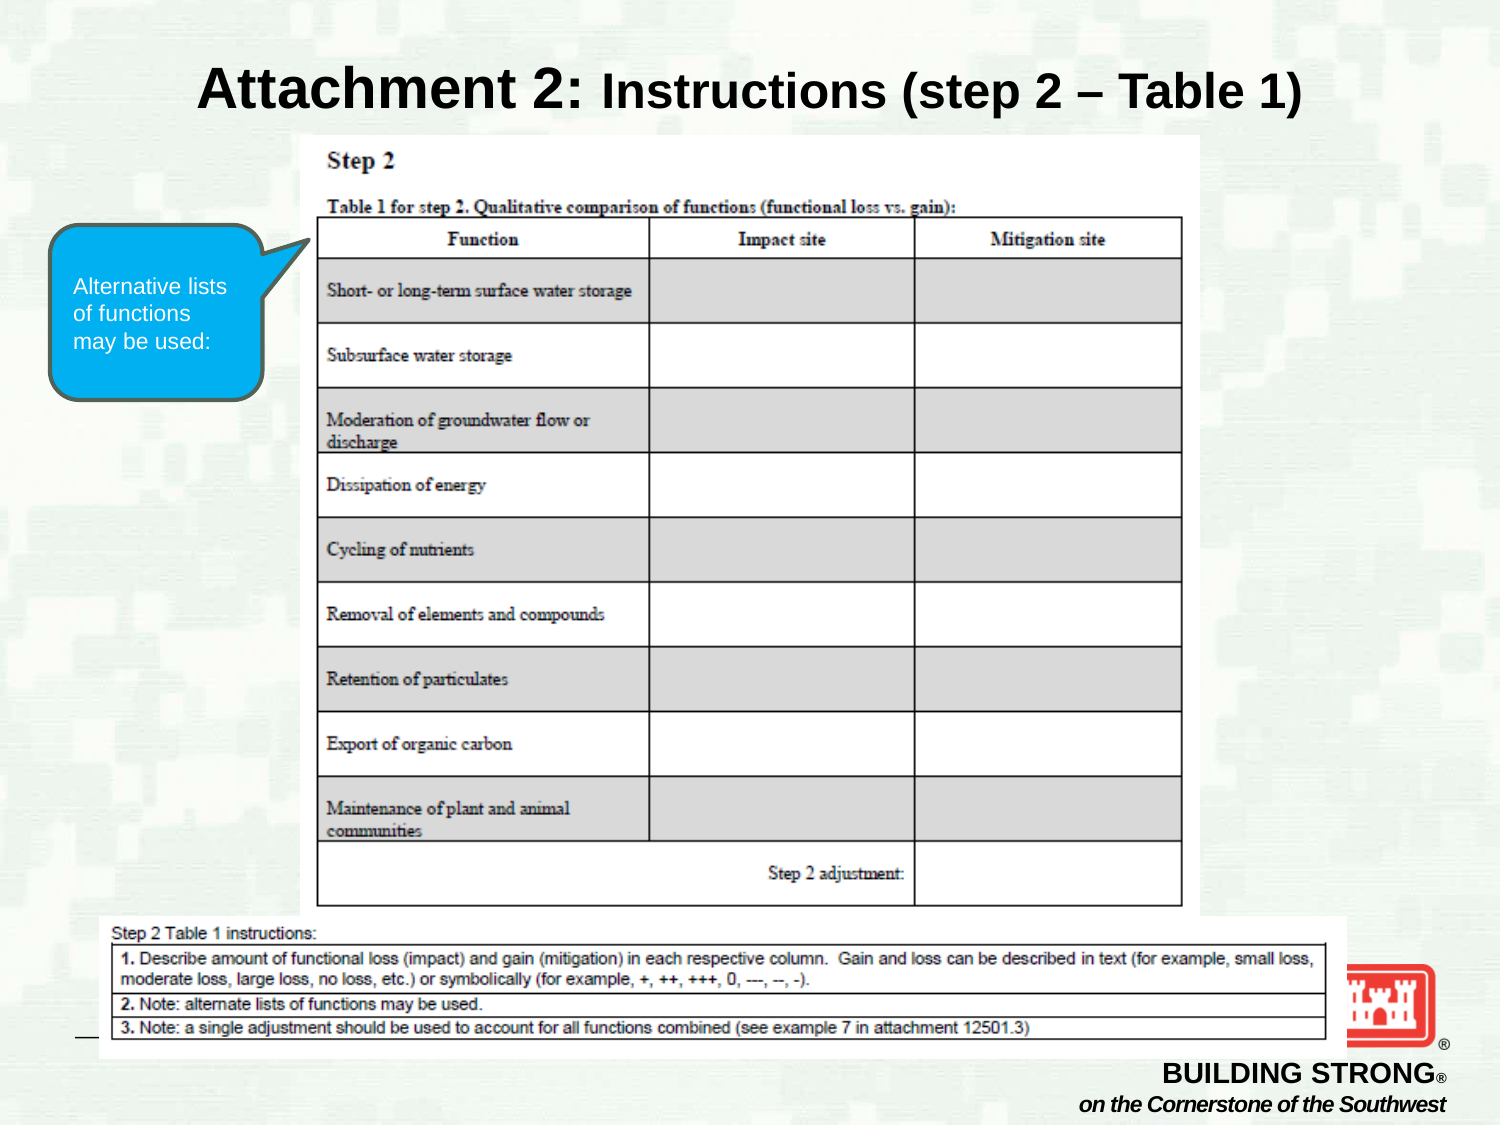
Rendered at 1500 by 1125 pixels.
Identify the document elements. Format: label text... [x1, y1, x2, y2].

title Attachment 2: Instructions (step 2 – Table 1) [74, 24, 1426, 146]
text_box Alternative lists of functions may be used: [47, 222, 294, 403]
picture [0, 0, 1500, 1125]
